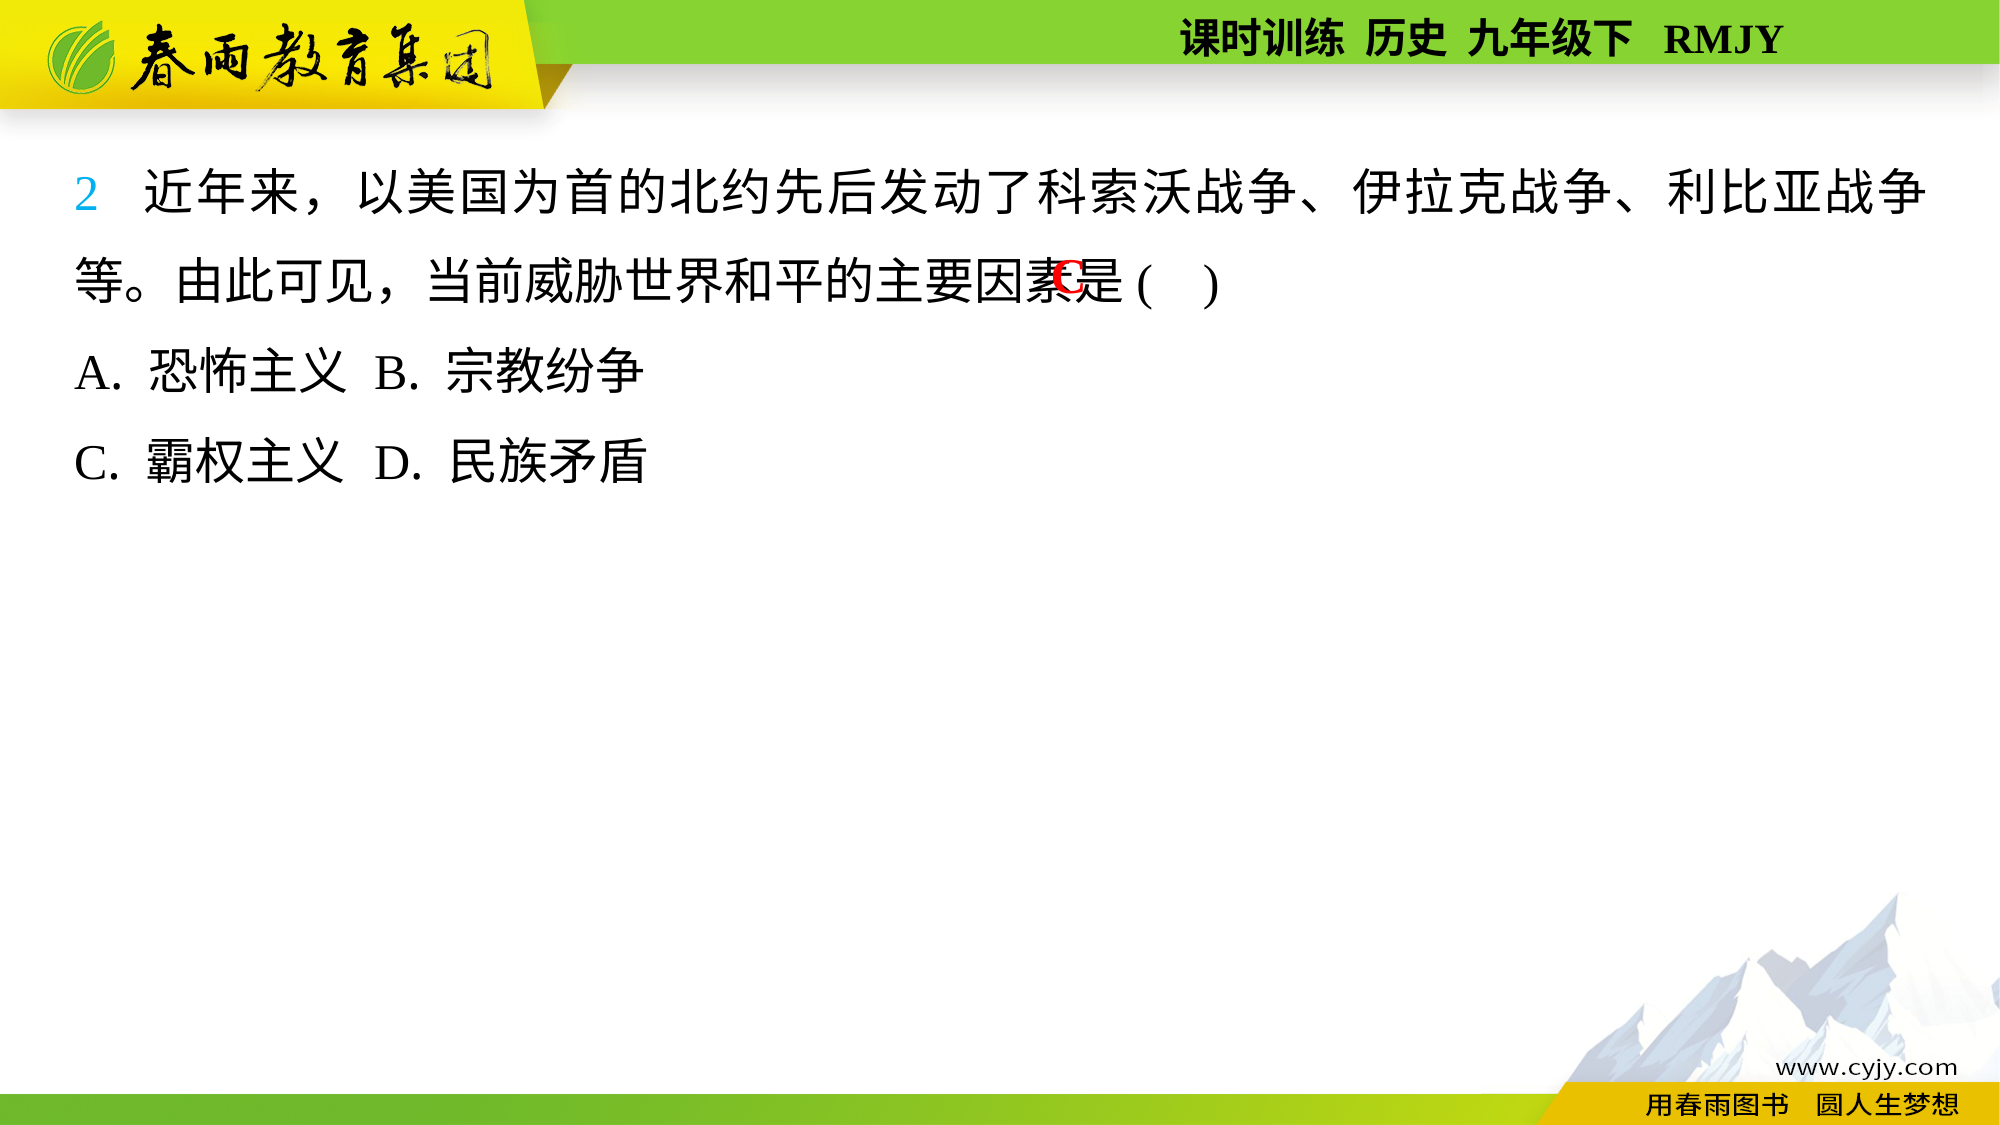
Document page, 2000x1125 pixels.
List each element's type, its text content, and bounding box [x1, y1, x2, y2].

text_box C [1035, 235, 1102, 311]
picture [0, 0, 2000, 1125]
list 2 近年来，以美国为首的北约先后发动了科索沃战争、伊拉克战争、利比亚战争等。由此可见，当前威胁世界和平的主要因素是( ) A. 恐怖主义 B. 宗教纷争 C. 霸权主义 D. 民族矛盾 [59, 122, 1944, 502]
